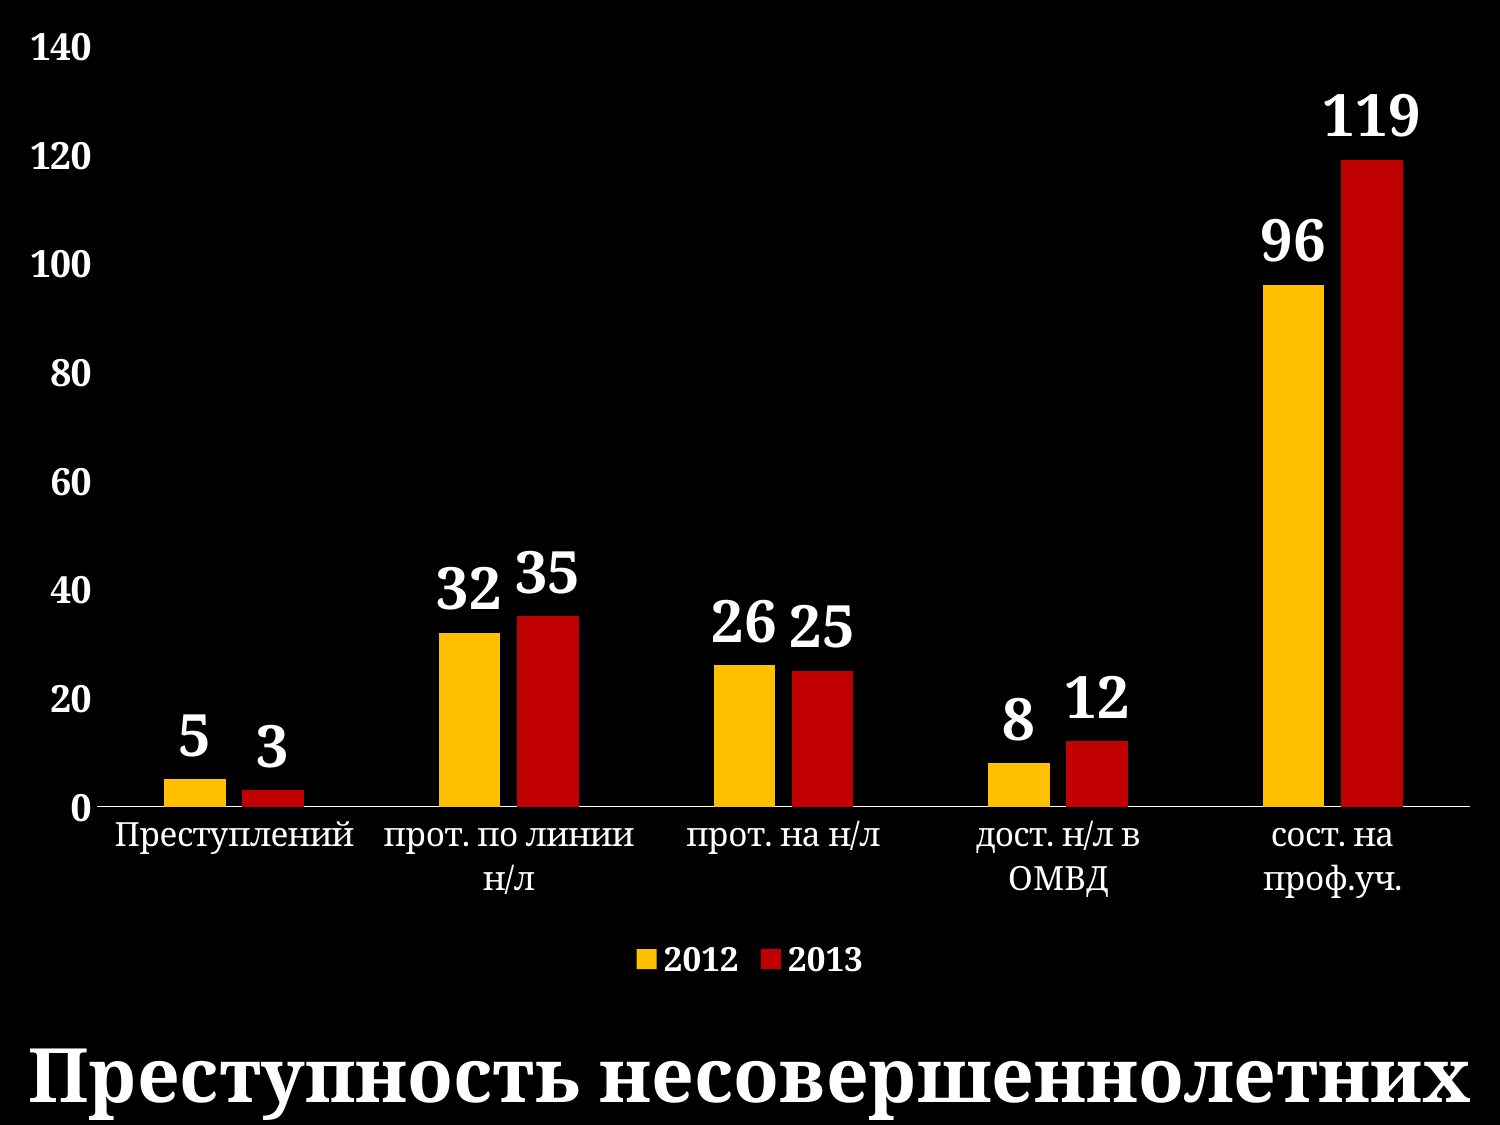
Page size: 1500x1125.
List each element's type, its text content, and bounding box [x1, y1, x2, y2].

chart [0, 0, 1500, 989]
title Преступность несовершеннолетних [0, 1001, 1500, 1125]
